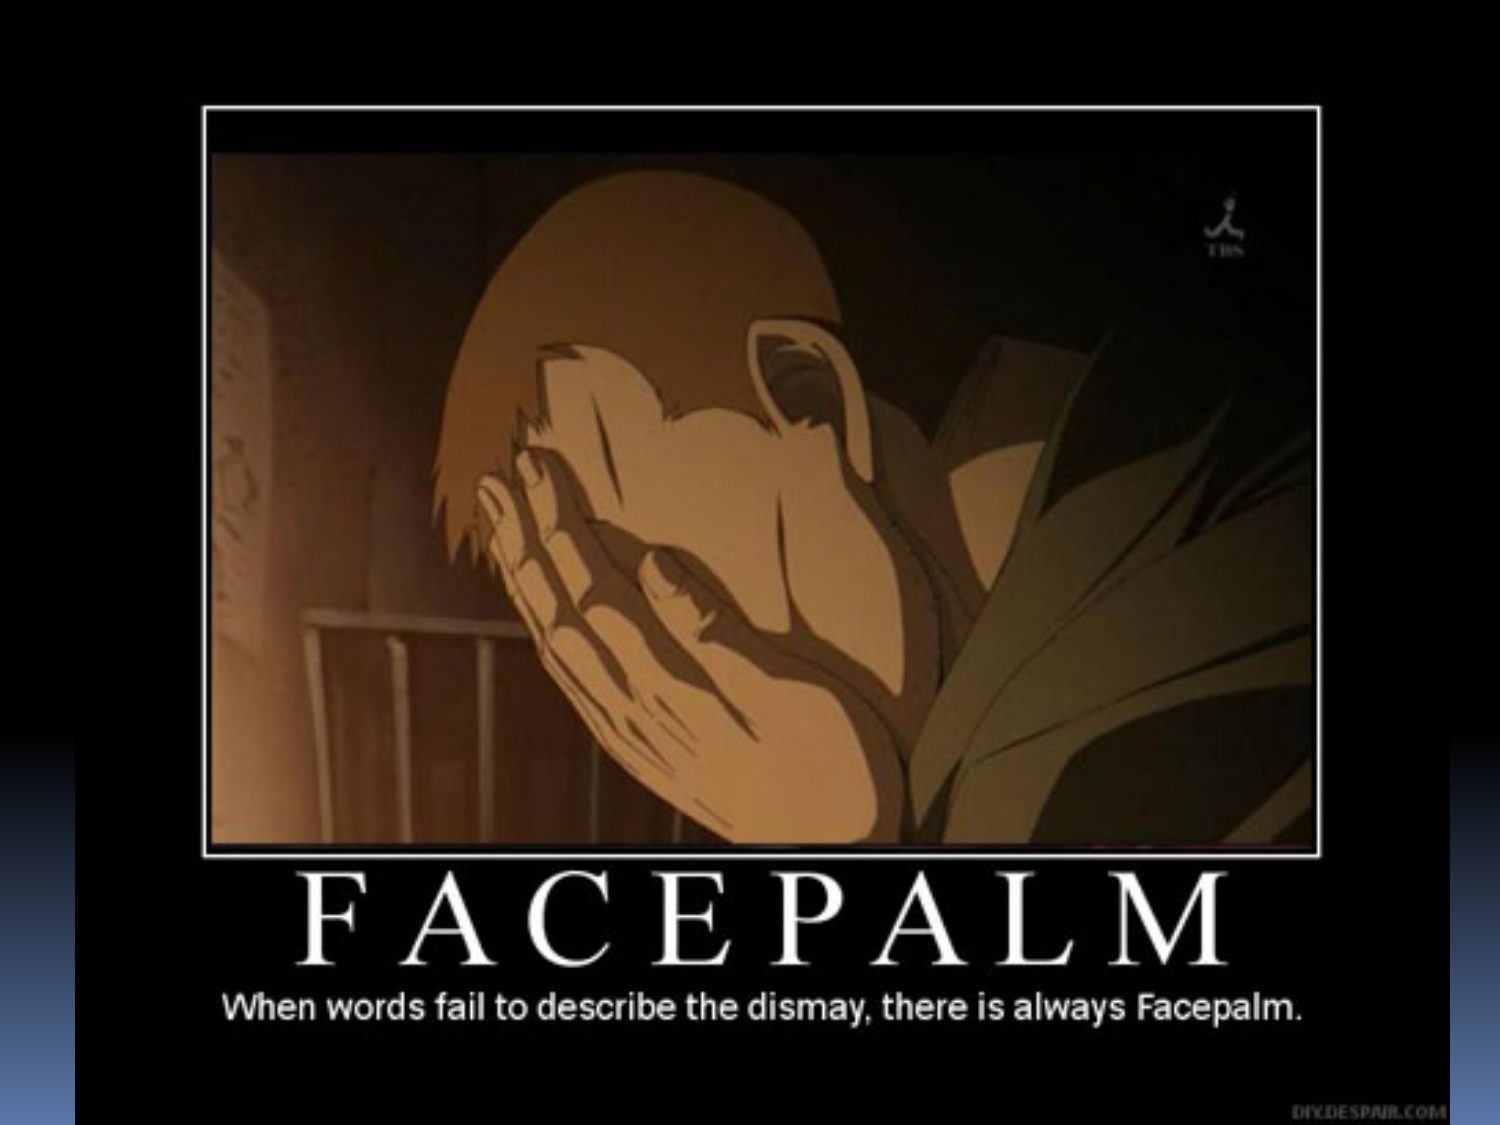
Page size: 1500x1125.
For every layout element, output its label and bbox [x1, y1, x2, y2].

picture [74, 24, 1451, 1125]
